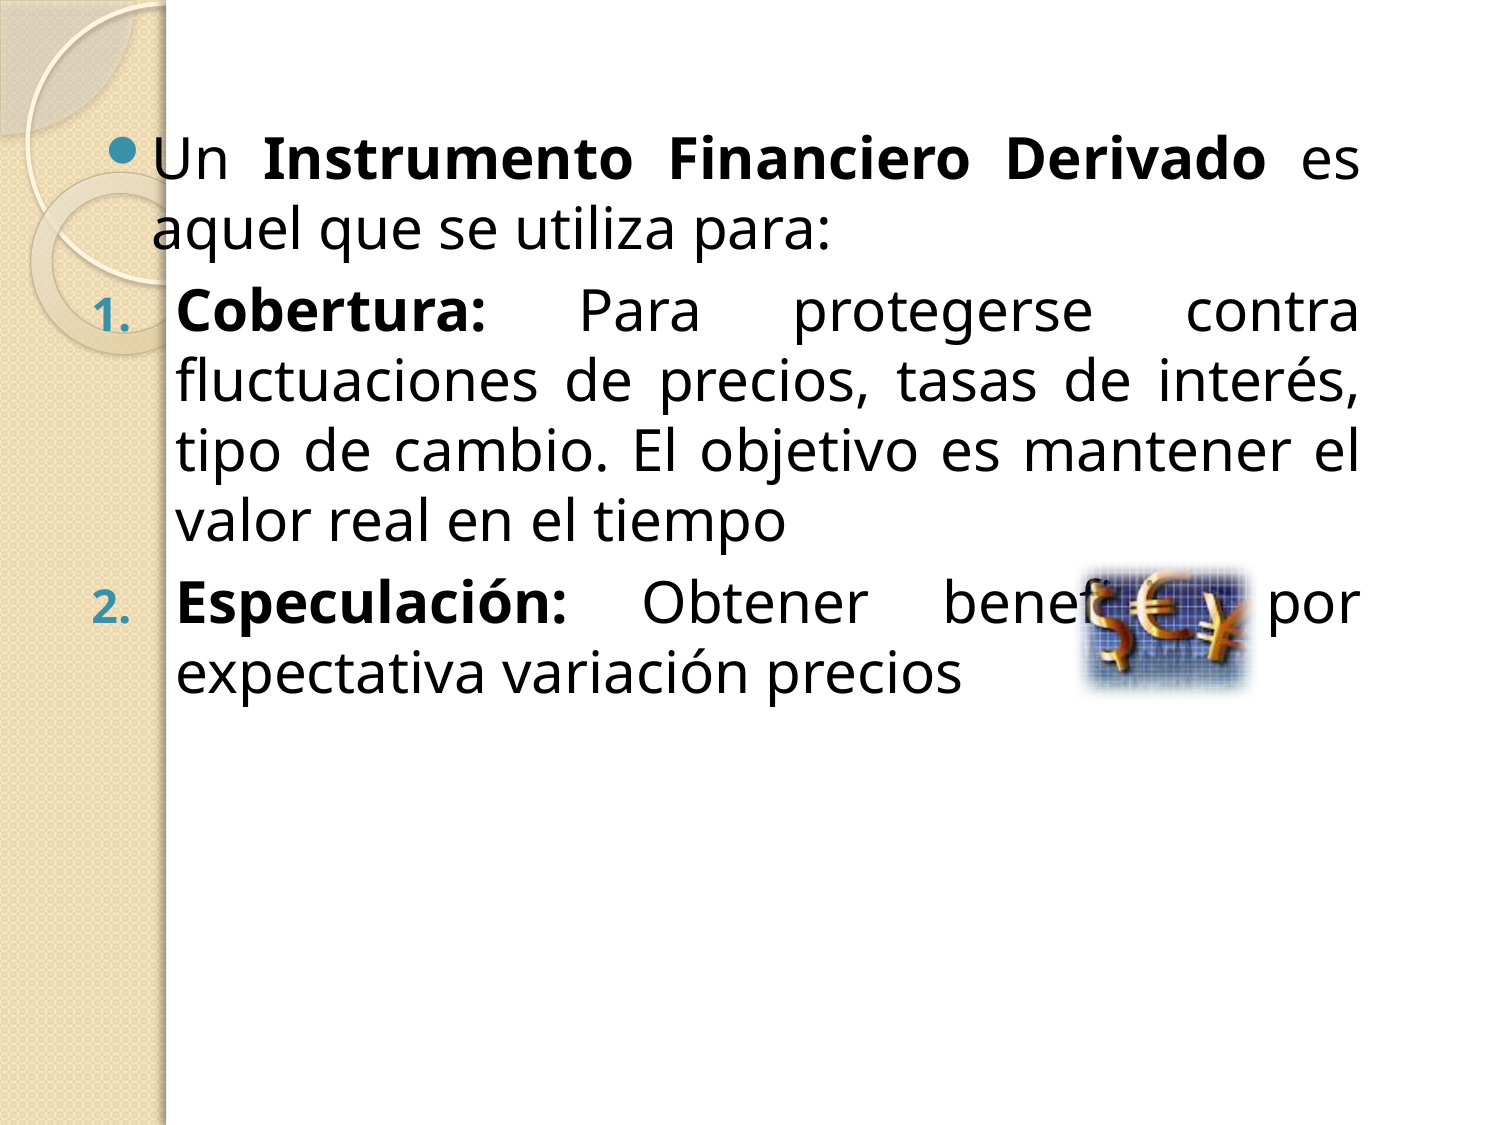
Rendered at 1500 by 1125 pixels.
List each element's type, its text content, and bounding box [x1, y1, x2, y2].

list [1070, 558, 1261, 707]
list Un Instrumento Financiero Derivado es aquel que se utiliza para: Cobertura: Para protegerse contra fluctuaciones de precios, tasas de interés, tipo de cambio. El objetivo es mantener el valor real en el tiempo Especulación: Obtener beneficio por expectativa variación precios [76, 113, 1376, 776]
